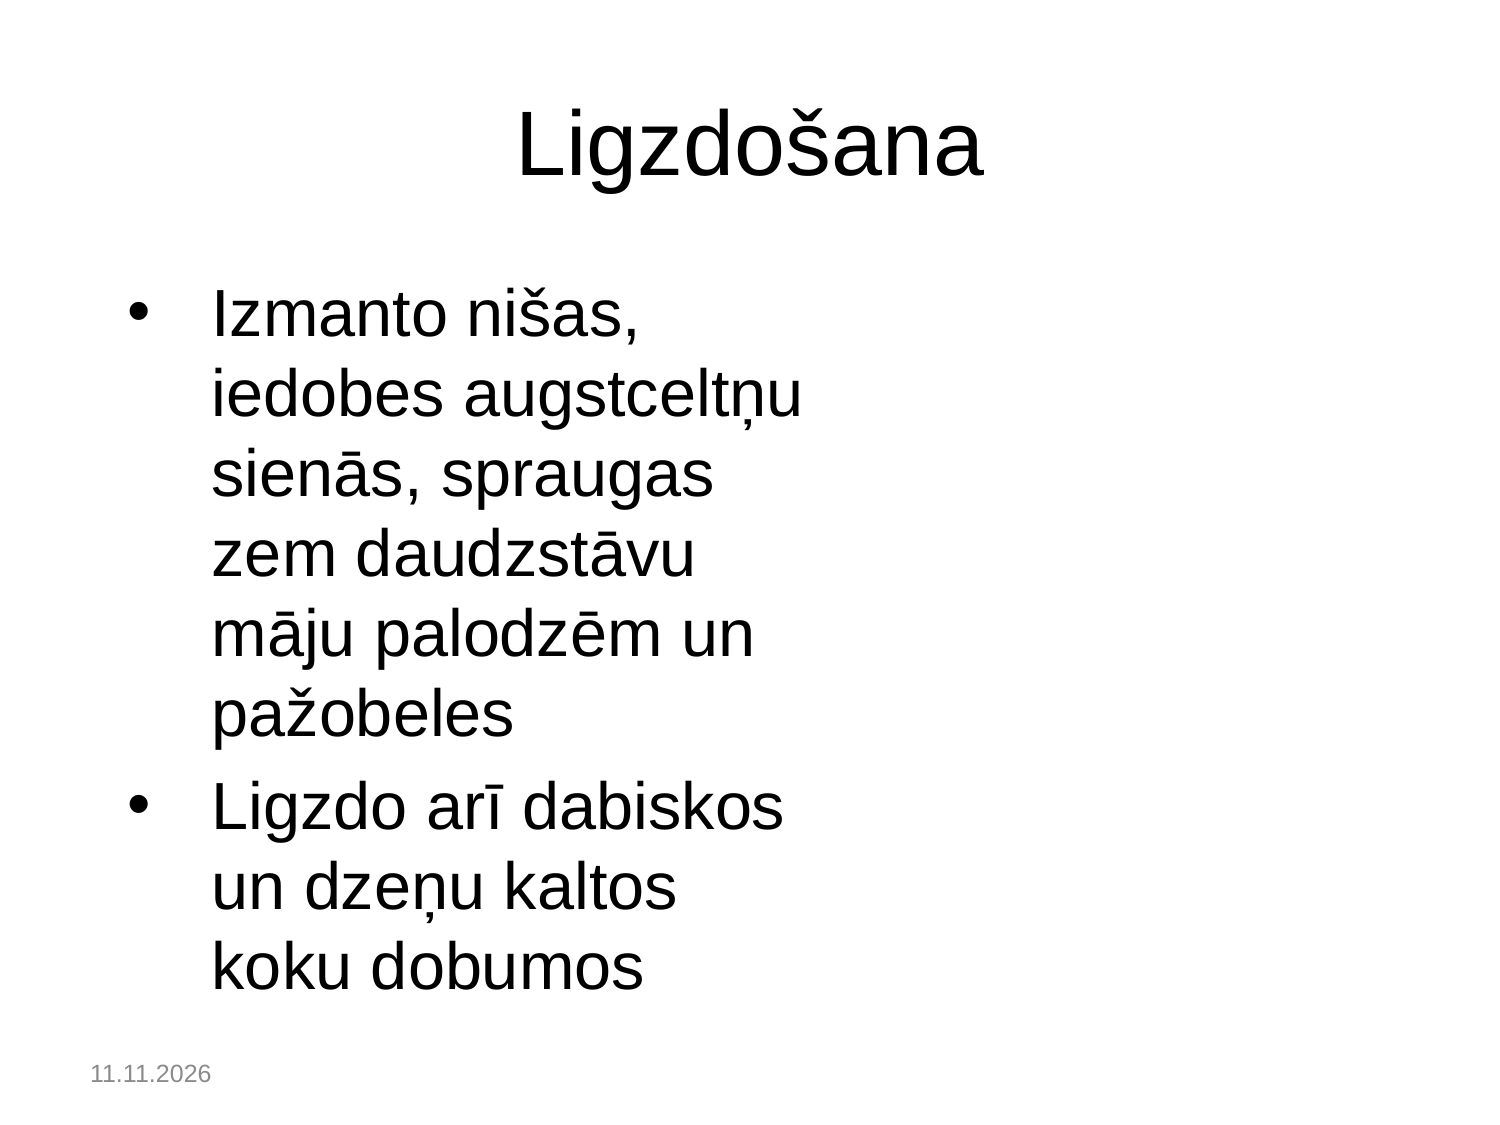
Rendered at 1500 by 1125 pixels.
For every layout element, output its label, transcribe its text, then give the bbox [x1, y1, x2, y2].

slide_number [75, 1042, 425, 1103]
list Izmanto nišas, iedobes augstceltņu sienās, spraugas zem daudzstāvu māju palodzēm un pažobeles Ligzdo arī dabiskos un dzeņu kaltos koku dobumos [111, 262, 845, 1048]
title Ligzdošana [74, 44, 1426, 233]
